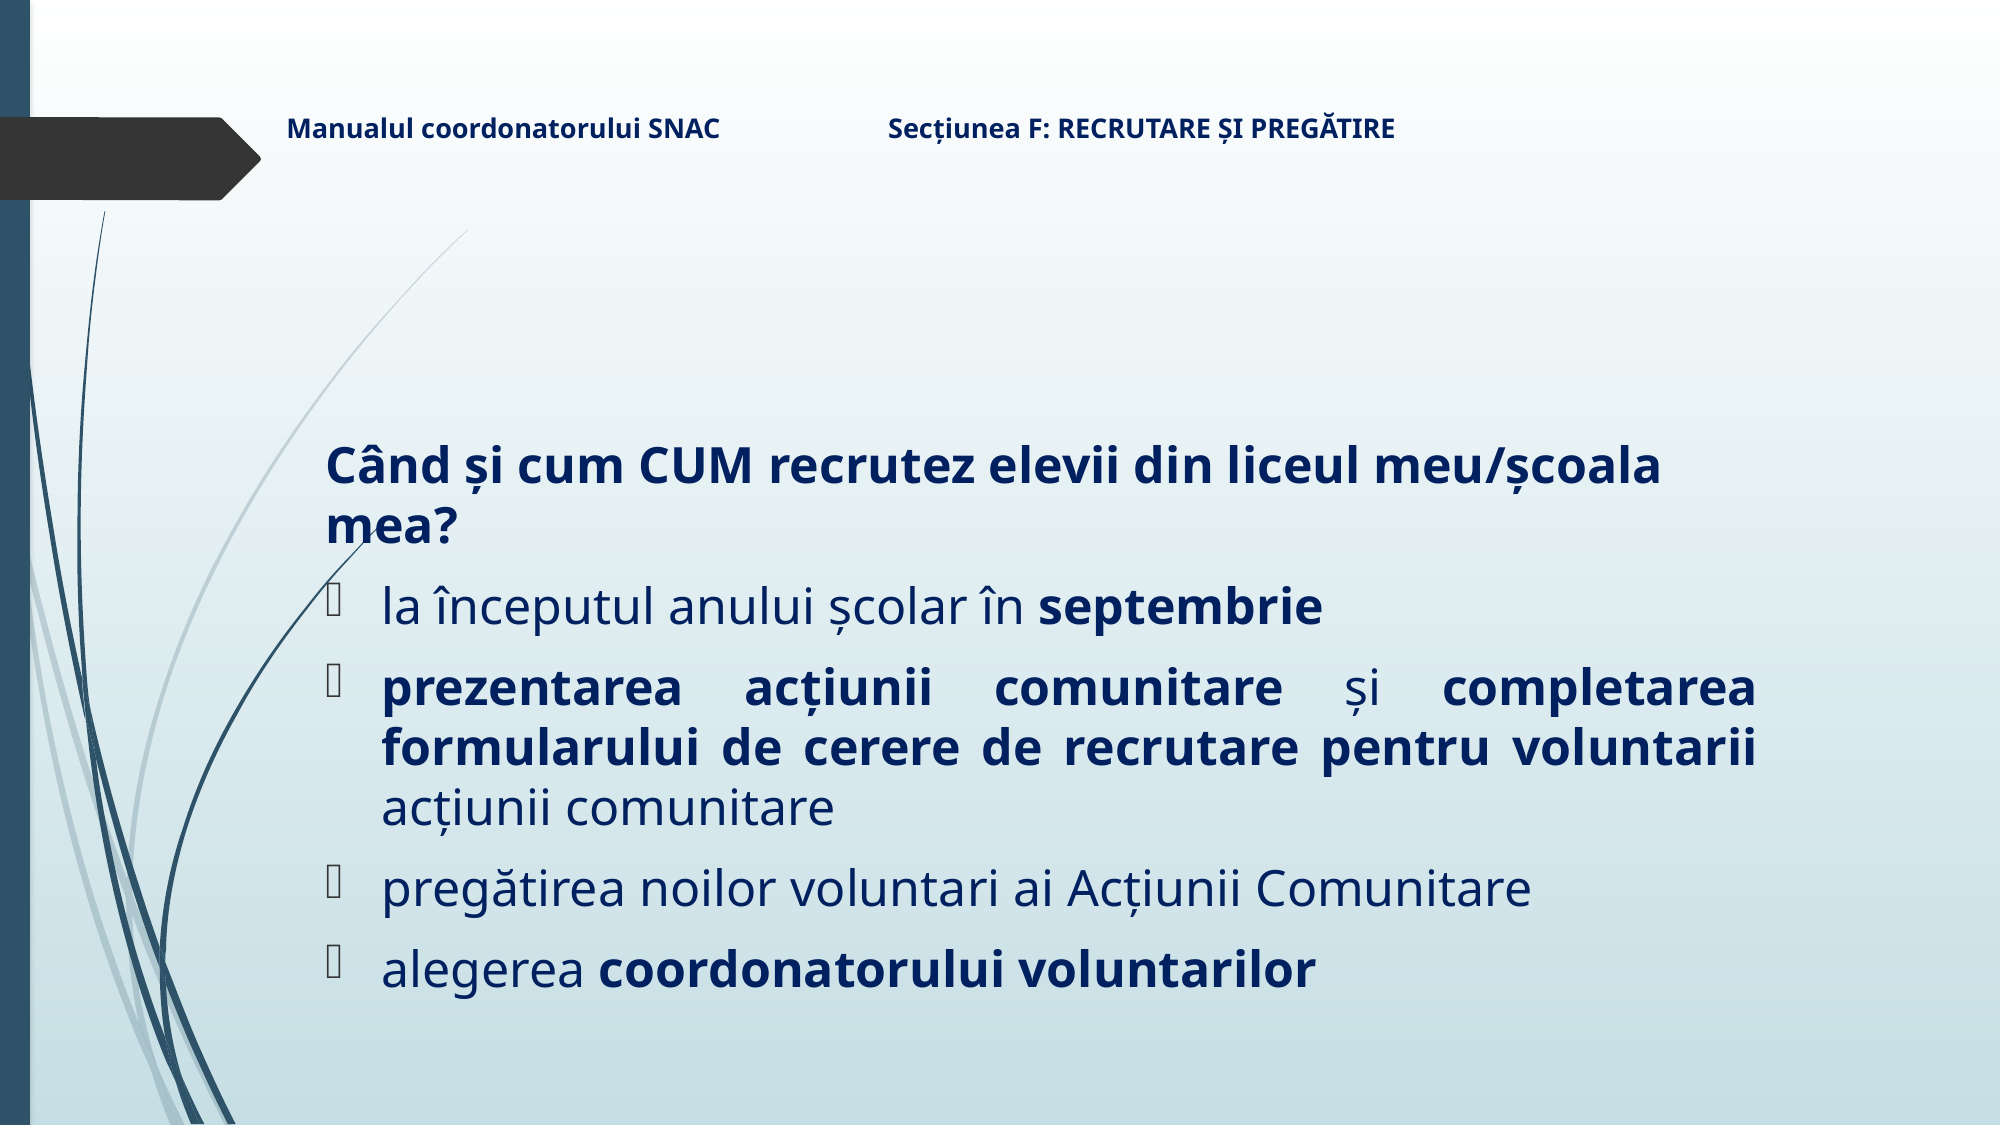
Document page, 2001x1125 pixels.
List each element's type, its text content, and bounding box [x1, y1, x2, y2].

list Când și cum CUM recrutez elevii din liceul meu/școala mea? la începutul anului școlar în septembrie prezentarea acțiunii comunitare și completarea formularului de cerere de recrutare pentru voluntarii acțiunii comunitare pregătirea noilor voluntari ai Acțiunii Comunitare alegerea coordonatorului voluntarilor [310, 426, 1773, 1046]
title Manualul coordonatorului SNAC Secțiunea F: RECRUTARE ȘI PREGĂTIRE [271, 104, 1949, 315]
